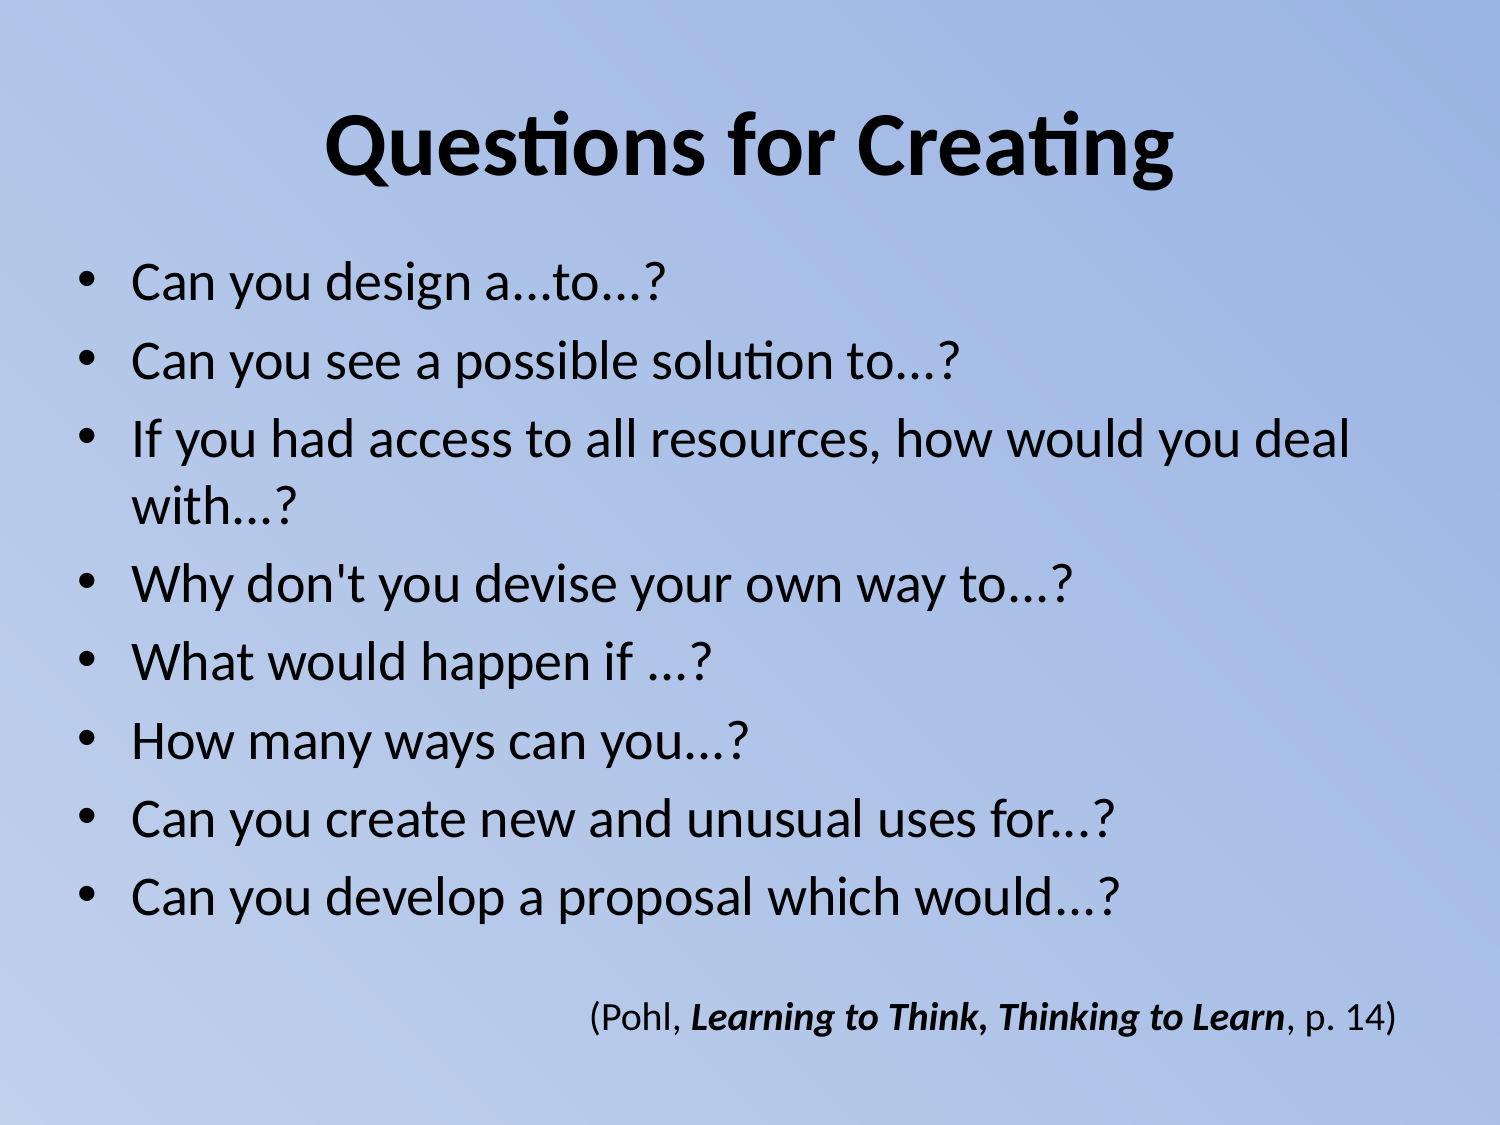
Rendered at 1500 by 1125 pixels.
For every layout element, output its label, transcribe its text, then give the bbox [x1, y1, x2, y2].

list Can you design a...to...? Can you see a possible solution to...? If you had access to all resources, how would you deal with...? Why don't you devise your own way to...? What would happen if ...? How many ways can you...? Can you create new and unusual uses for...? Can you develop a proposal which would...? (Pohl, Learning to Think, Thinking to Learn, p. 14) [62, 237, 1413, 1050]
title Questions for Creating [75, 45, 1425, 233]
